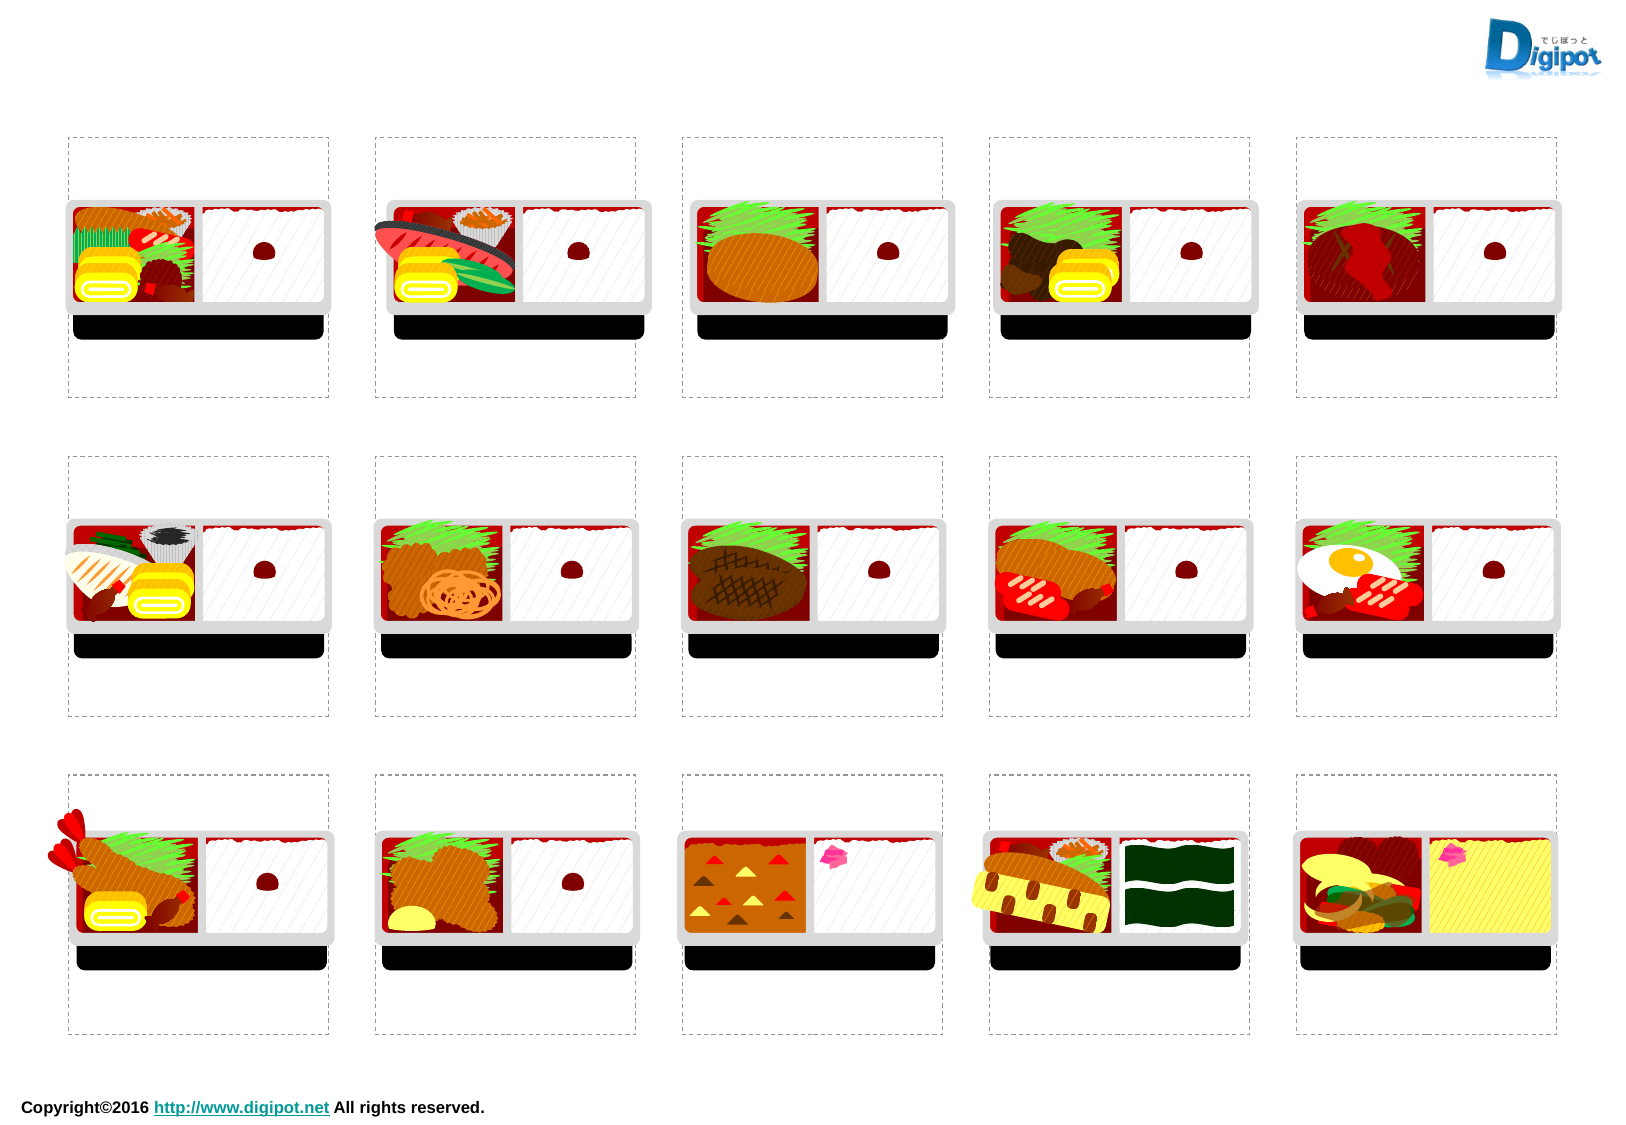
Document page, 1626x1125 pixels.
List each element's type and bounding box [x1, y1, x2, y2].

text_box [676, 830, 944, 971]
text_box [374, 830, 641, 971]
text_box [971, 830, 1249, 971]
text_box [992, 199, 1260, 340]
text_box [373, 518, 640, 659]
text_box [1296, 199, 1563, 340]
text_box [43, 830, 335, 971]
picture [1485, 18, 1602, 82]
text_box [987, 518, 1254, 659]
text_box [1292, 830, 1559, 971]
text_box [59, 518, 333, 659]
text_box [1295, 518, 1562, 659]
text_box [689, 199, 956, 340]
text_box [65, 199, 332, 340]
text_box [368, 199, 653, 340]
text_box [680, 518, 947, 659]
